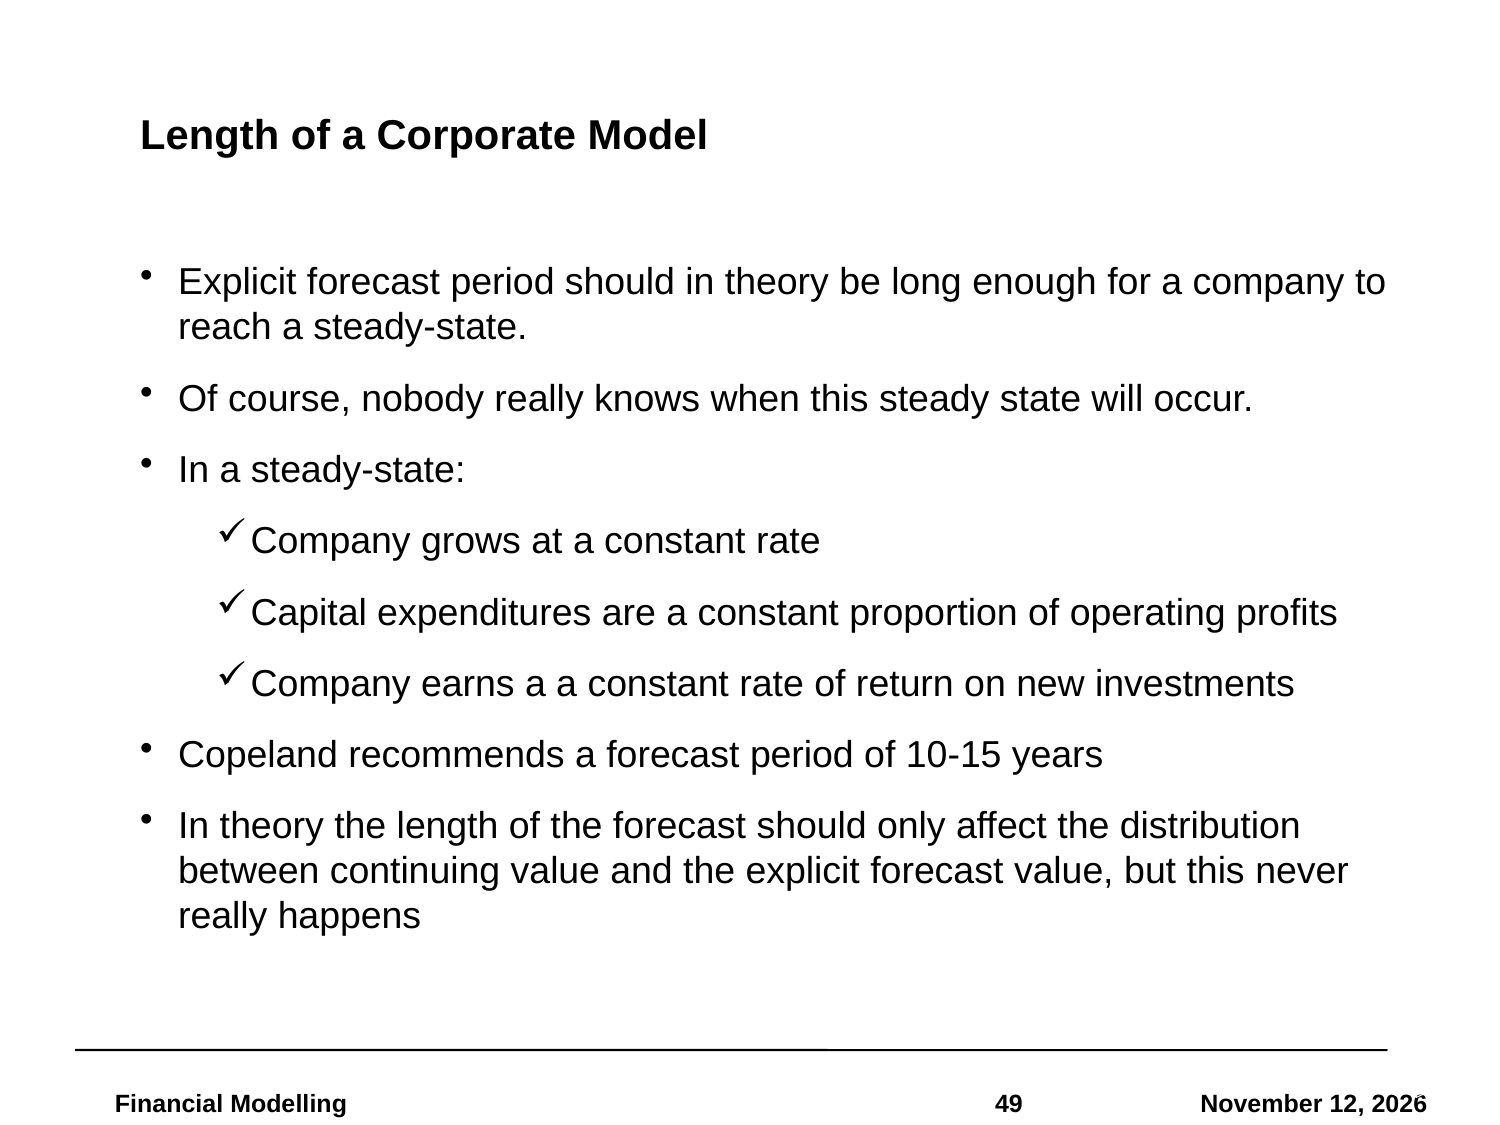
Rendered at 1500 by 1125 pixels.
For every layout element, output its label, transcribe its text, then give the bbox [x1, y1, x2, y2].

list Explicit forecast period should in theory be long enough for a company to reach a steady-state. Of course, nobody really knows when this steady state will occur. In a steady-state: Company grows at a constant rate Capital expenditures are a constant proportion of operating profits Company earns a a constant rate of return on new investments Copeland recommends a forecast period of 10-15 years In theory the length of the forecast should only affect the distribution between continuing value and the explicit forecast value, but this never really happens [124, 249, 1413, 1001]
title Length of a Corporate Model [124, 99, 1413, 226]
